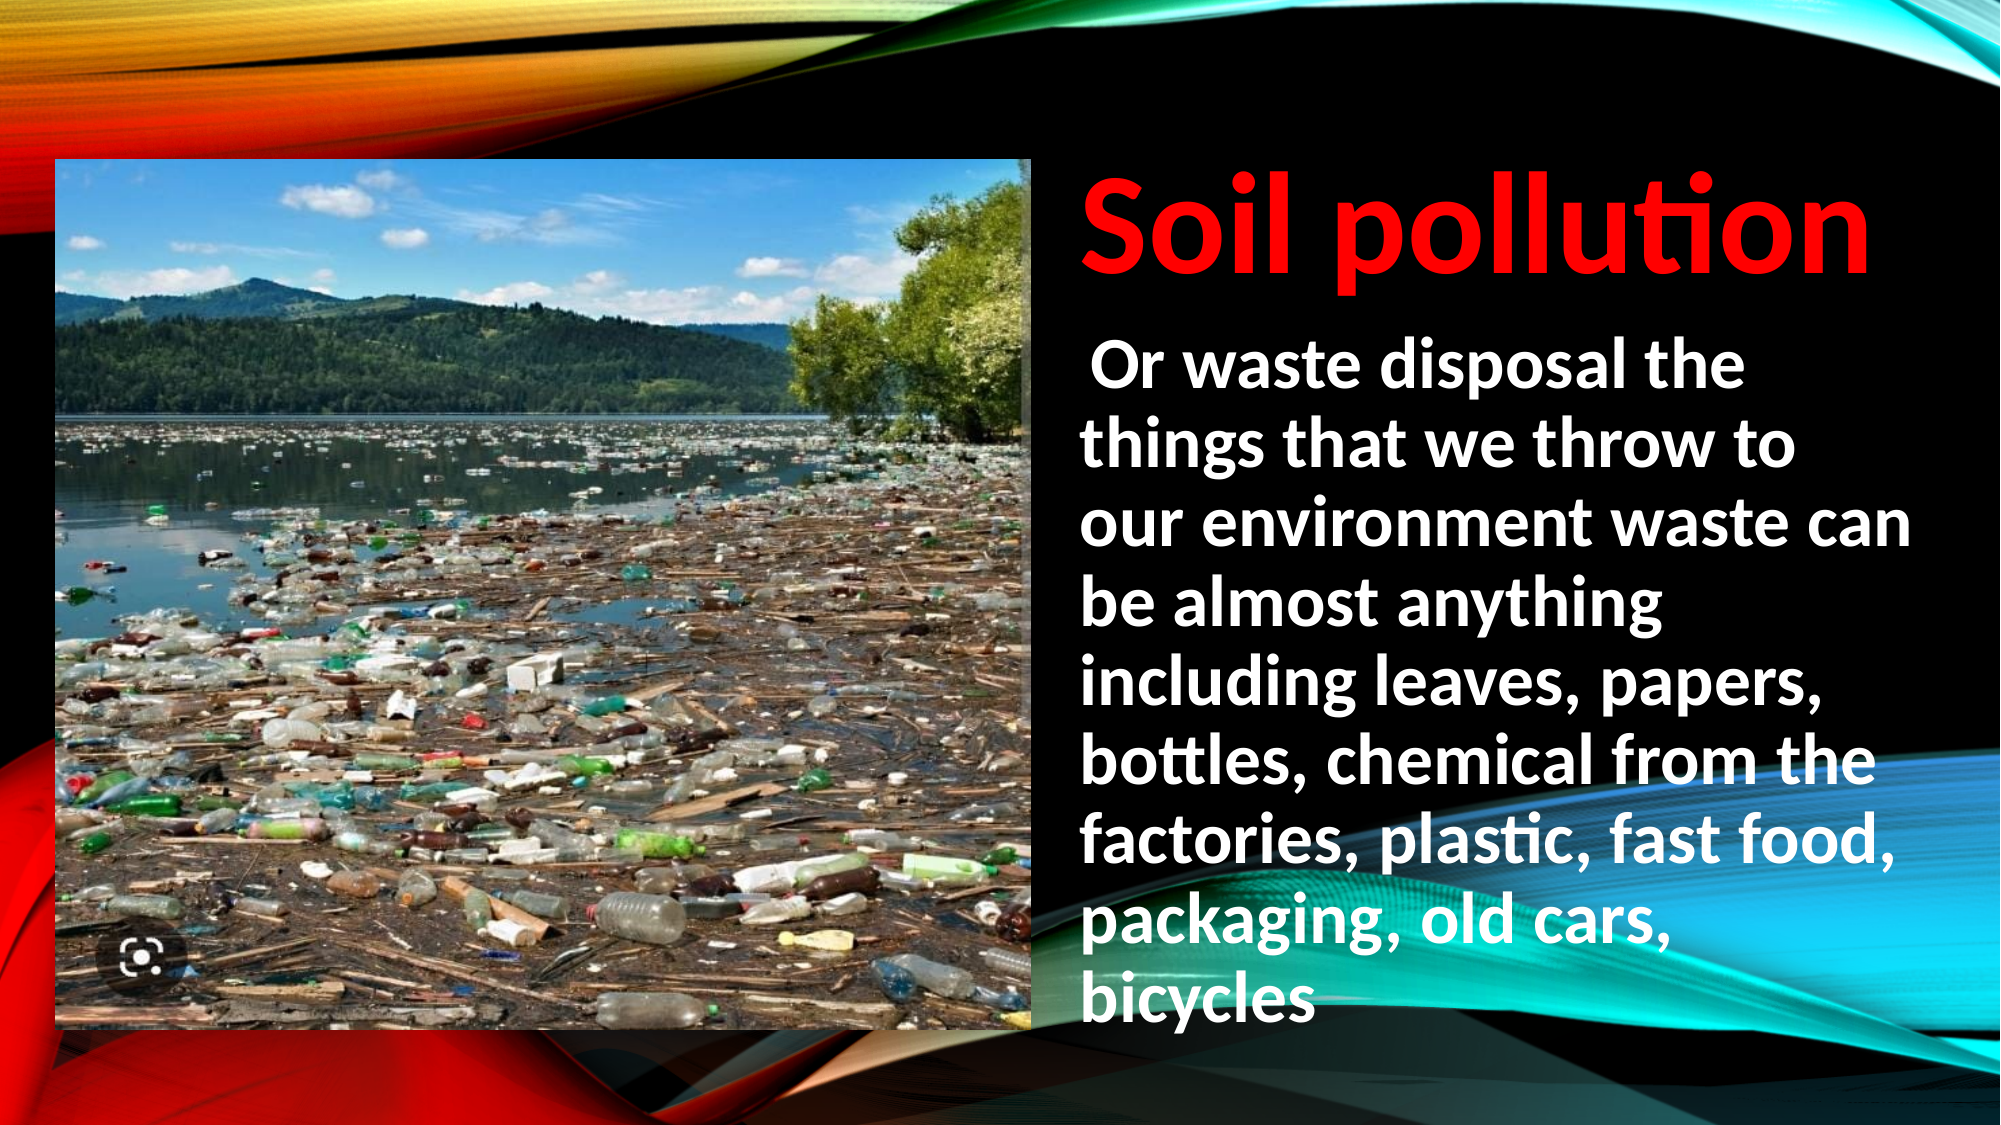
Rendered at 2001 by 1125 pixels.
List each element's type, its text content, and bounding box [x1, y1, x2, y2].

subtitle Soil pollution Or waste disposal the things that we throw to our environment waste can be almost anything including leaves, papers, bottles, chemical from the factories, plastic, fast food, packaging, old cars, bicycles [1064, 140, 1934, 1052]
picture [0, 0, 2000, 1125]
